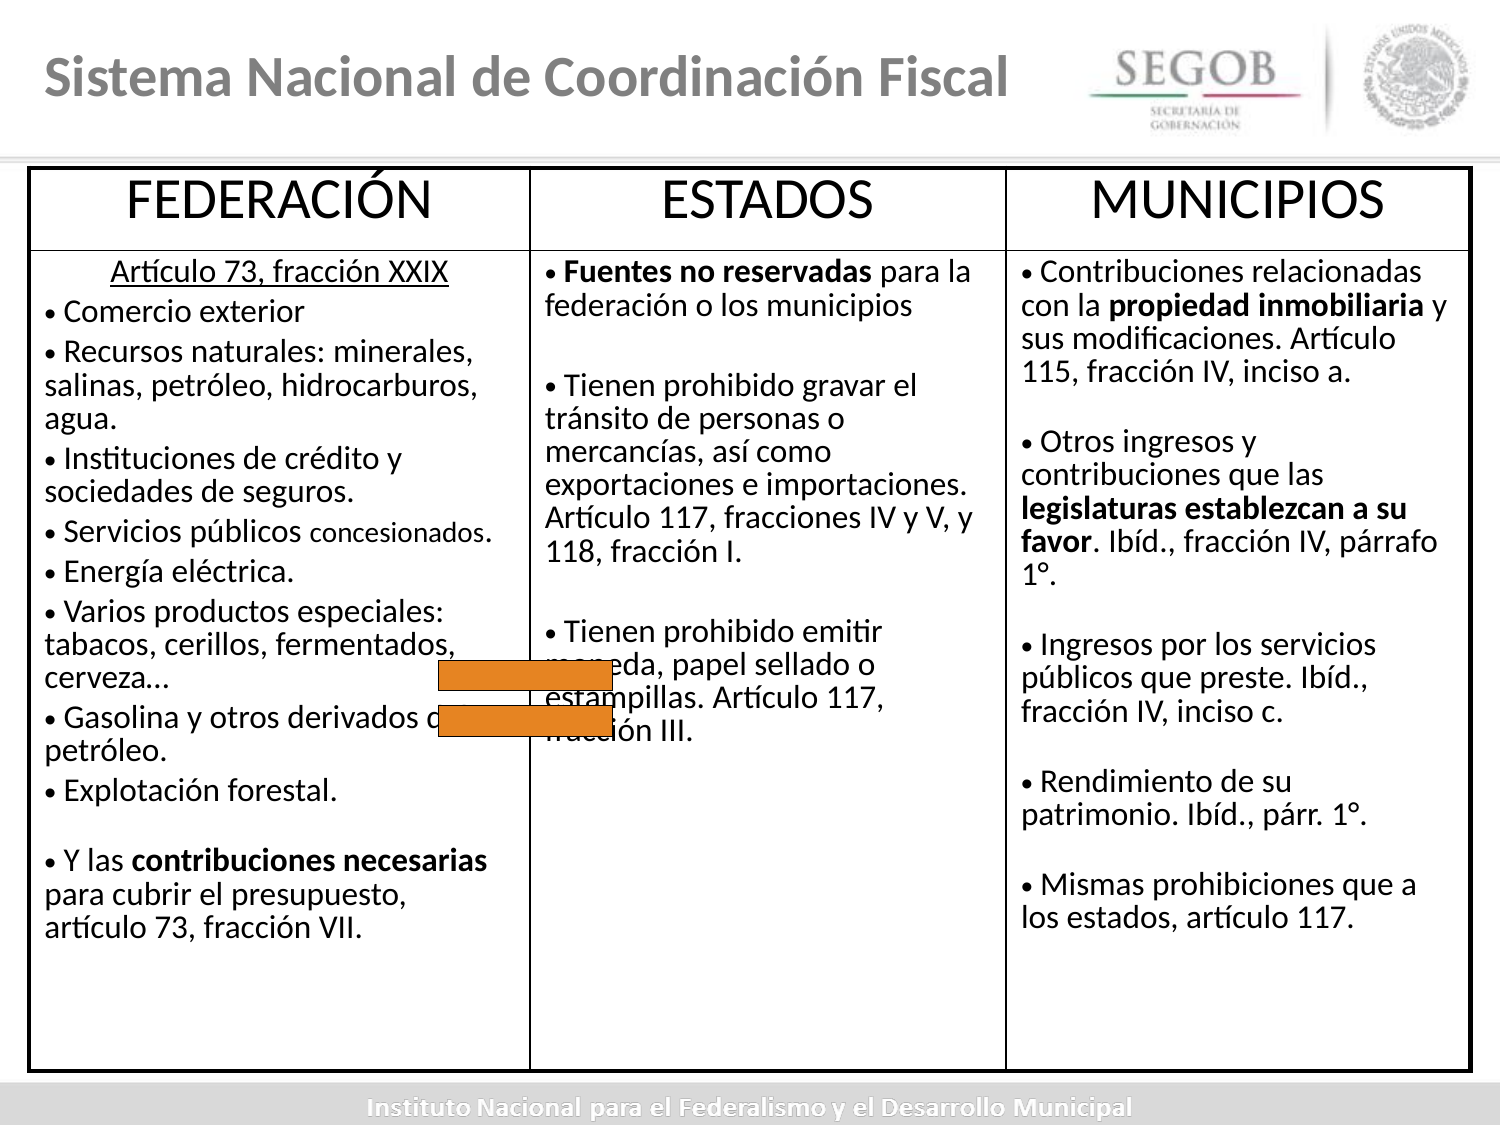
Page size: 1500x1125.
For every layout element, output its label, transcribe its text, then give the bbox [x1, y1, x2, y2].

text_box Sistema Nacional de Coordinación Fiscal [29, 43, 1082, 115]
table_header FEDERACIÓN [31, 170, 529, 250]
picture [0, 0, 1500, 1125]
text_box [438, 660, 613, 691]
text_box [438, 705, 613, 737]
table_cell Artículo 73, fracción XXIX Comercio exterior Recursos naturales: minerales, salinas, petróleo, hidrocarburos, agua. Instituciones de crédito y sociedades de seguros. Servicios públicos concesionados. Energía eléctrica. Varios productos especiales: tabacos, cerillos, fermentados, cerveza… Gasolina y otros derivados del petróleo. Explotación forestal. Y las contribuciones necesarias para cubrir el presupuesto, artículo 73, fracción VII. [31, 251, 529, 1069]
table_cell Fuentes no reservadas para la federación o los municipios Tienen prohibido gravar el tránsito de personas o mercancías, así como exportaciones e importaciones. Artículo 117, fracciones IV y V, y 118, fracción I. Tienen prohibido emitir moneda, papel sellado o estampillas. Artículo 117, fracción III. [531, 251, 1005, 1069]
table_cell Contribuciones relacionadas con la propiedad inmobiliaria y sus modificaciones. Artículo 115, fracción IV, inciso a. Otros ingresos y contribuciones que las legislaturas establezcan a su favor. Ibíd., fracción IV, párrafo 1°. Ingresos por los servicios públicos que preste. Ibíd., fracción IV, inciso c. Rendimiento de su patrimonio. Ibíd., párr. 1°. Mismas prohibiciones que a los estados, artículo 117. [1007, 251, 1468, 1069]
table_header MUNICIPIOS [1007, 170, 1468, 250]
table_header ESTADOS [531, 170, 1005, 250]
